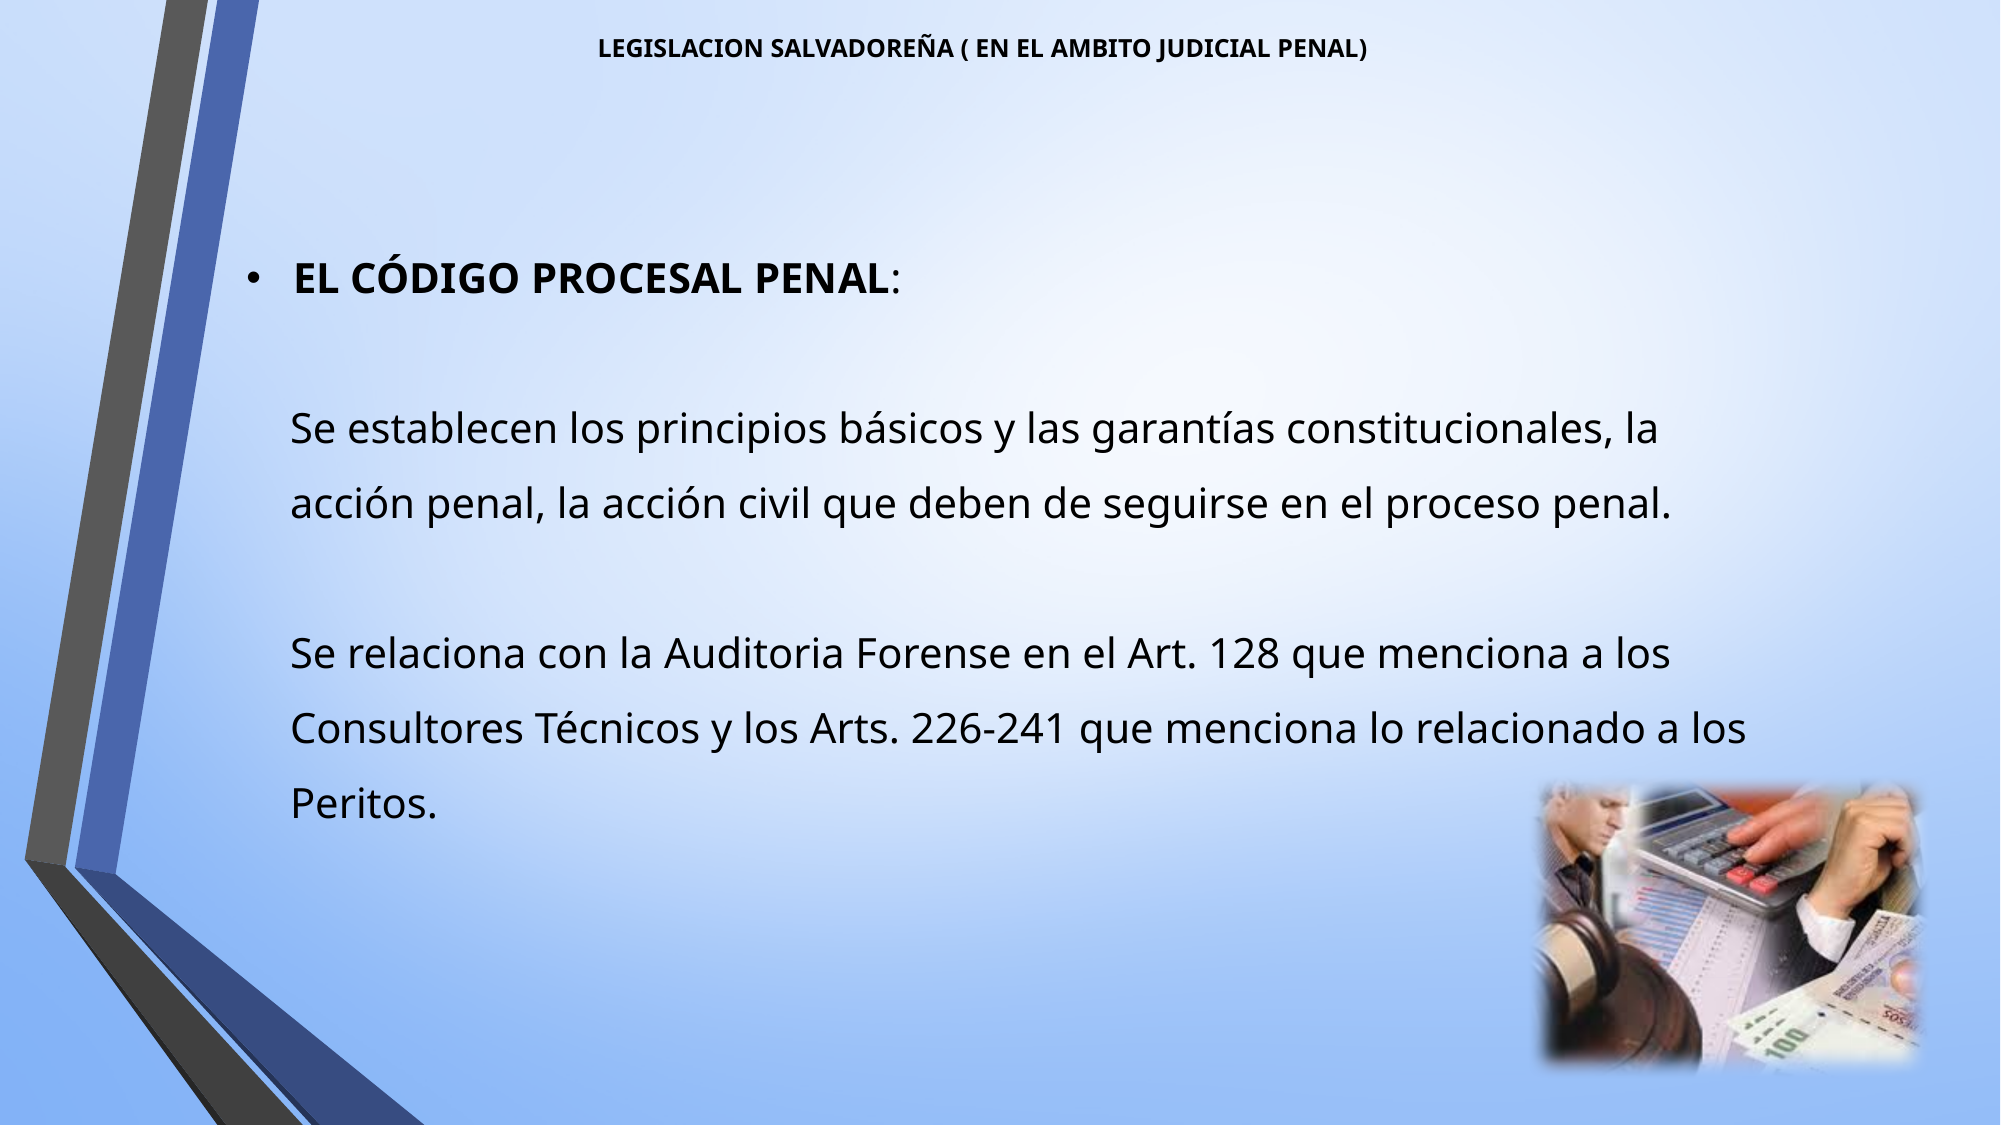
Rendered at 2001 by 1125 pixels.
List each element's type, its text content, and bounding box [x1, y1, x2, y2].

text_box EL CÓDIGO PROCESAL PENAL: Se establecen los principios básicos y las garantías constitucionales, la acción penal, la acción civil que deben de seguirse en el proceso penal. Se relaciona con la Auditoria Forense en el Art. 128 que menciona a los Consultores Técnicos y los Arts. 226-241 que menciona lo relacionado a los Peritos. [231, 219, 1787, 910]
text_box LEGISLACION SALVADOREÑA ( EN EL AMBITO JUDICIAL PENAL) [79, 18, 1887, 78]
picture [1527, 774, 1931, 1080]
